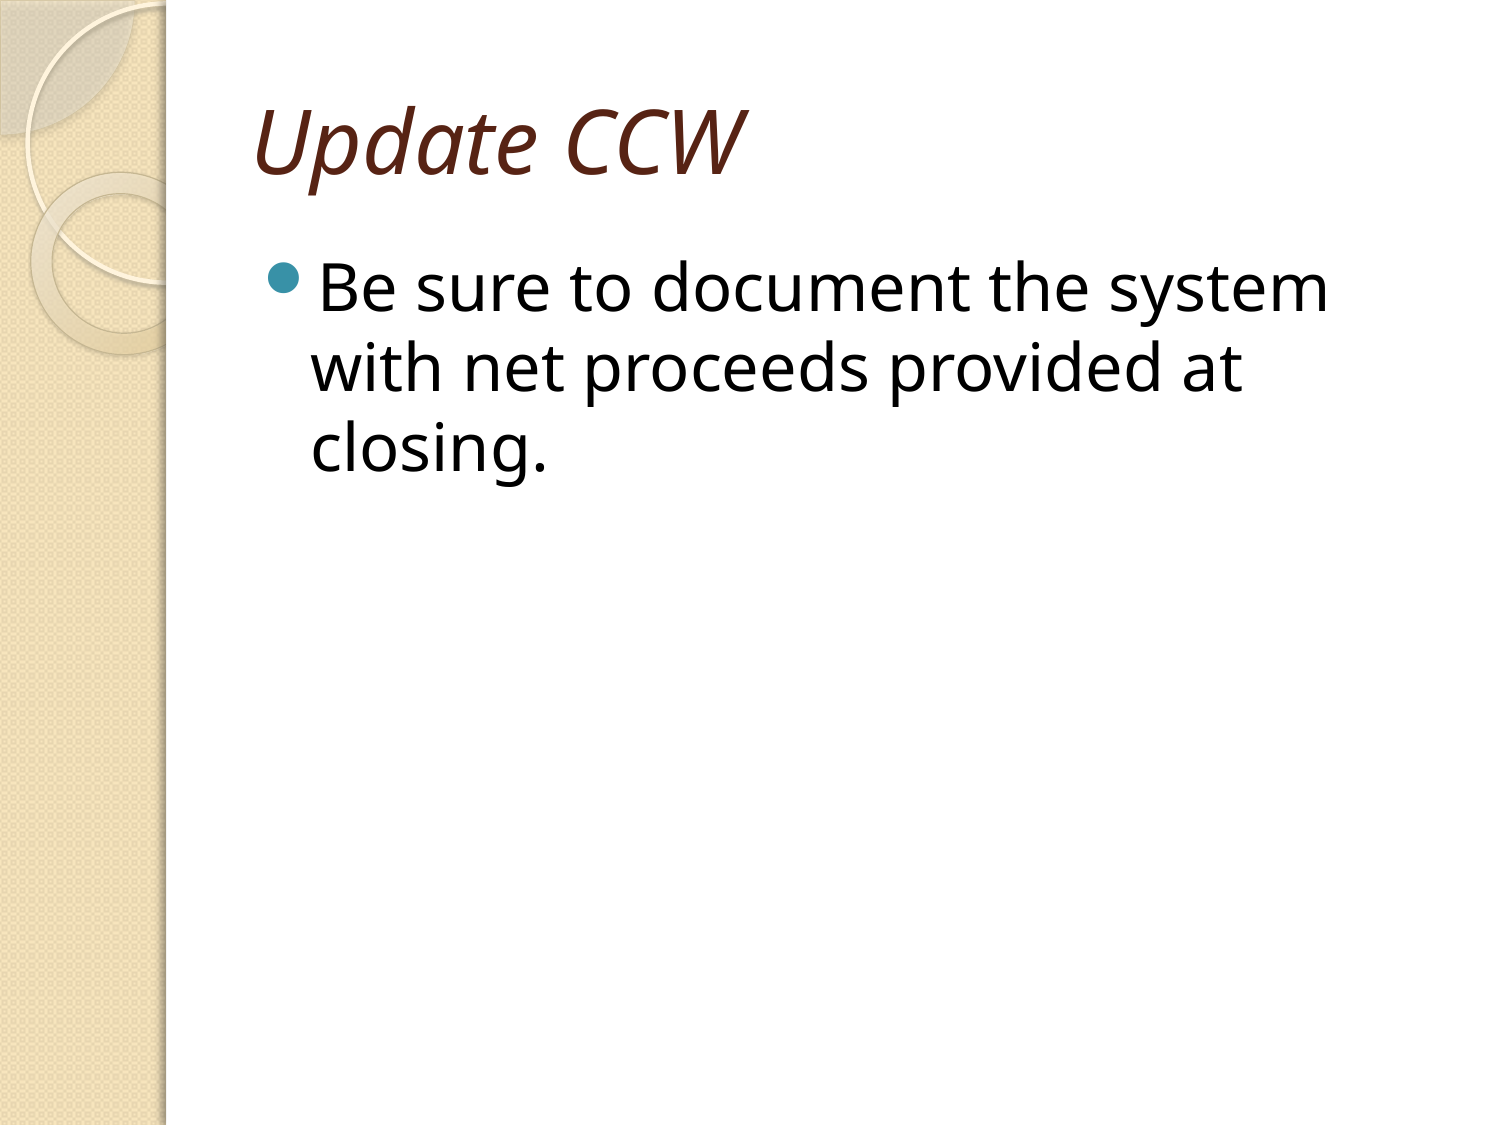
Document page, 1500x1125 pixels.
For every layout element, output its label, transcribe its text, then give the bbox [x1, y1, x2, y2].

title Update CCW [235, 45, 1466, 233]
list Be sure to document the system with net proceeds provided at closing. [235, 237, 1466, 1025]
